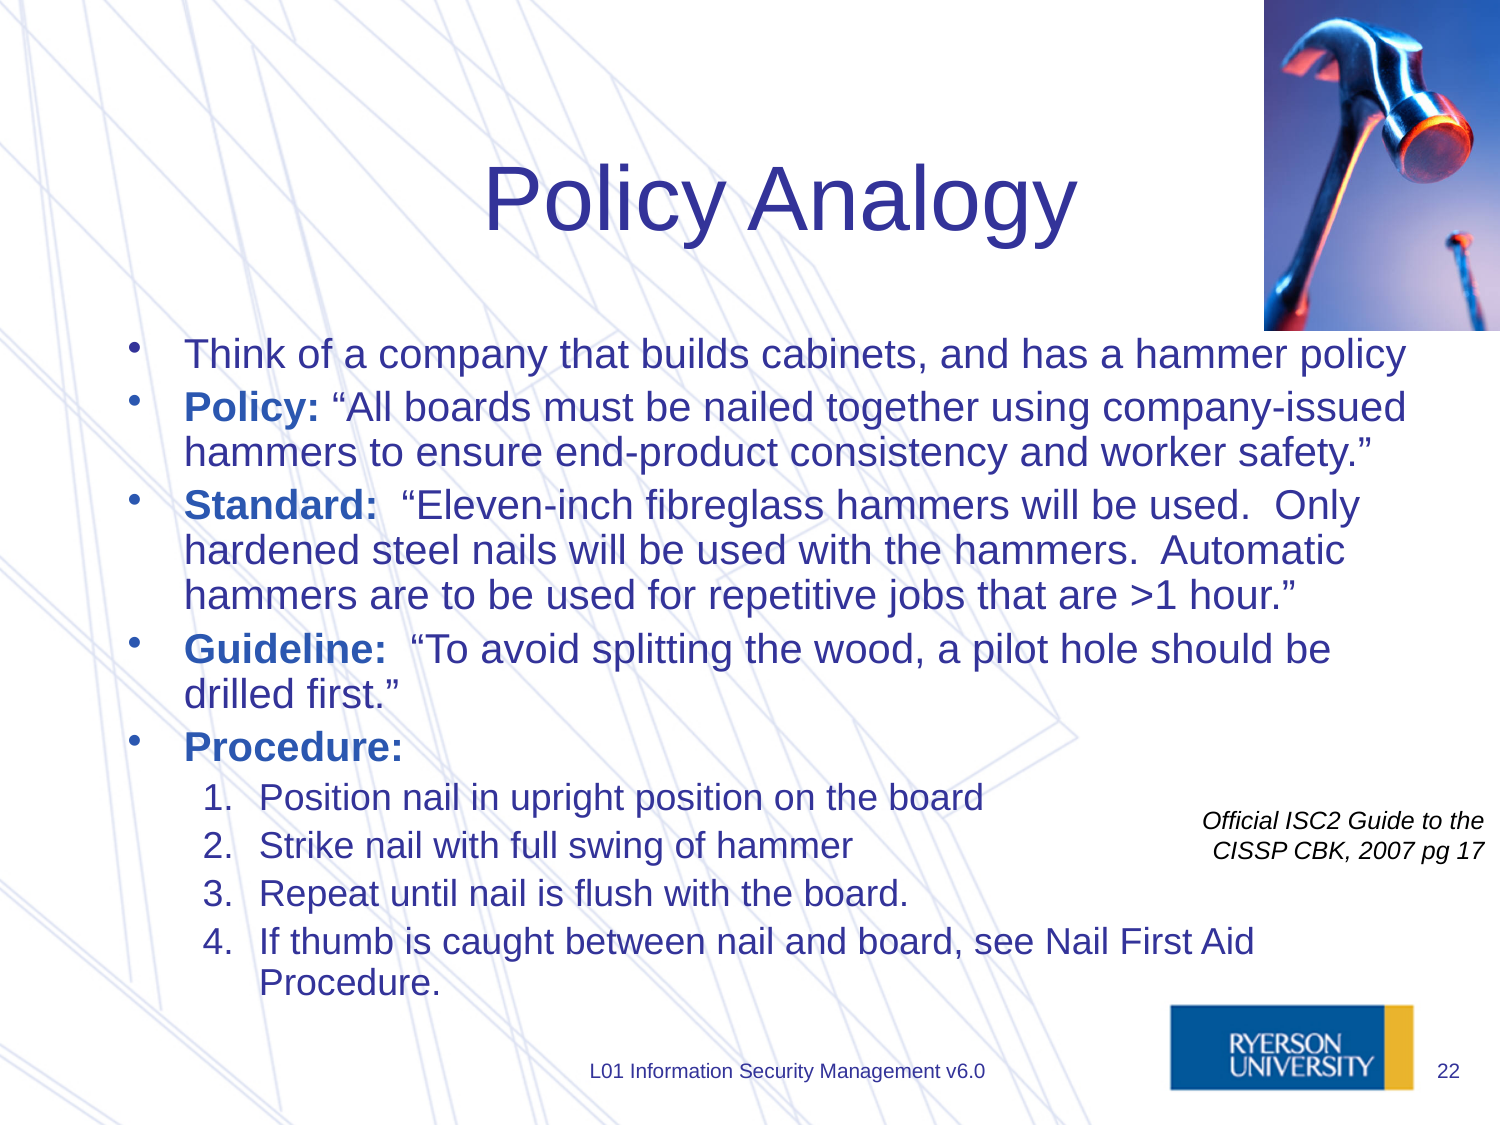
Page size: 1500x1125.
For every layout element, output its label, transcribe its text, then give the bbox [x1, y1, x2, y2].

list Think of a company that builds cabinets, and has a hammer policy Policy: “All boards must be nailed together using company-issued hammers to ensure end-product consistency and worker safety.” Standard: “Eleven-inch fibreglass hammers will be used. Only hardened steel nails will be used with the hammers. Automatic hammers are to be used for repetitive jobs that are >1 hour.” Guideline: “To avoid splitting the wood, a pilot hole should be drilled first.” Procedure: Position nail in upright position on the board Strike nail with full swing of hammer Repeat until nail is flush with the board. If thumb is caught between nail and board, see Nail First Aid Procedure. [112, 324, 1451, 1001]
slide_number 22 [1399, 1049, 1476, 1113]
footer L01 Information Security Management v6.0 [449, 1049, 1126, 1113]
picture [0, 0, 1500, 1125]
text_box Official ISC2 Guide to the CISSP CBK, 2007 pg 17 [1139, 796, 1500, 872]
title Policy Analogy [112, 99, 1258, 288]
